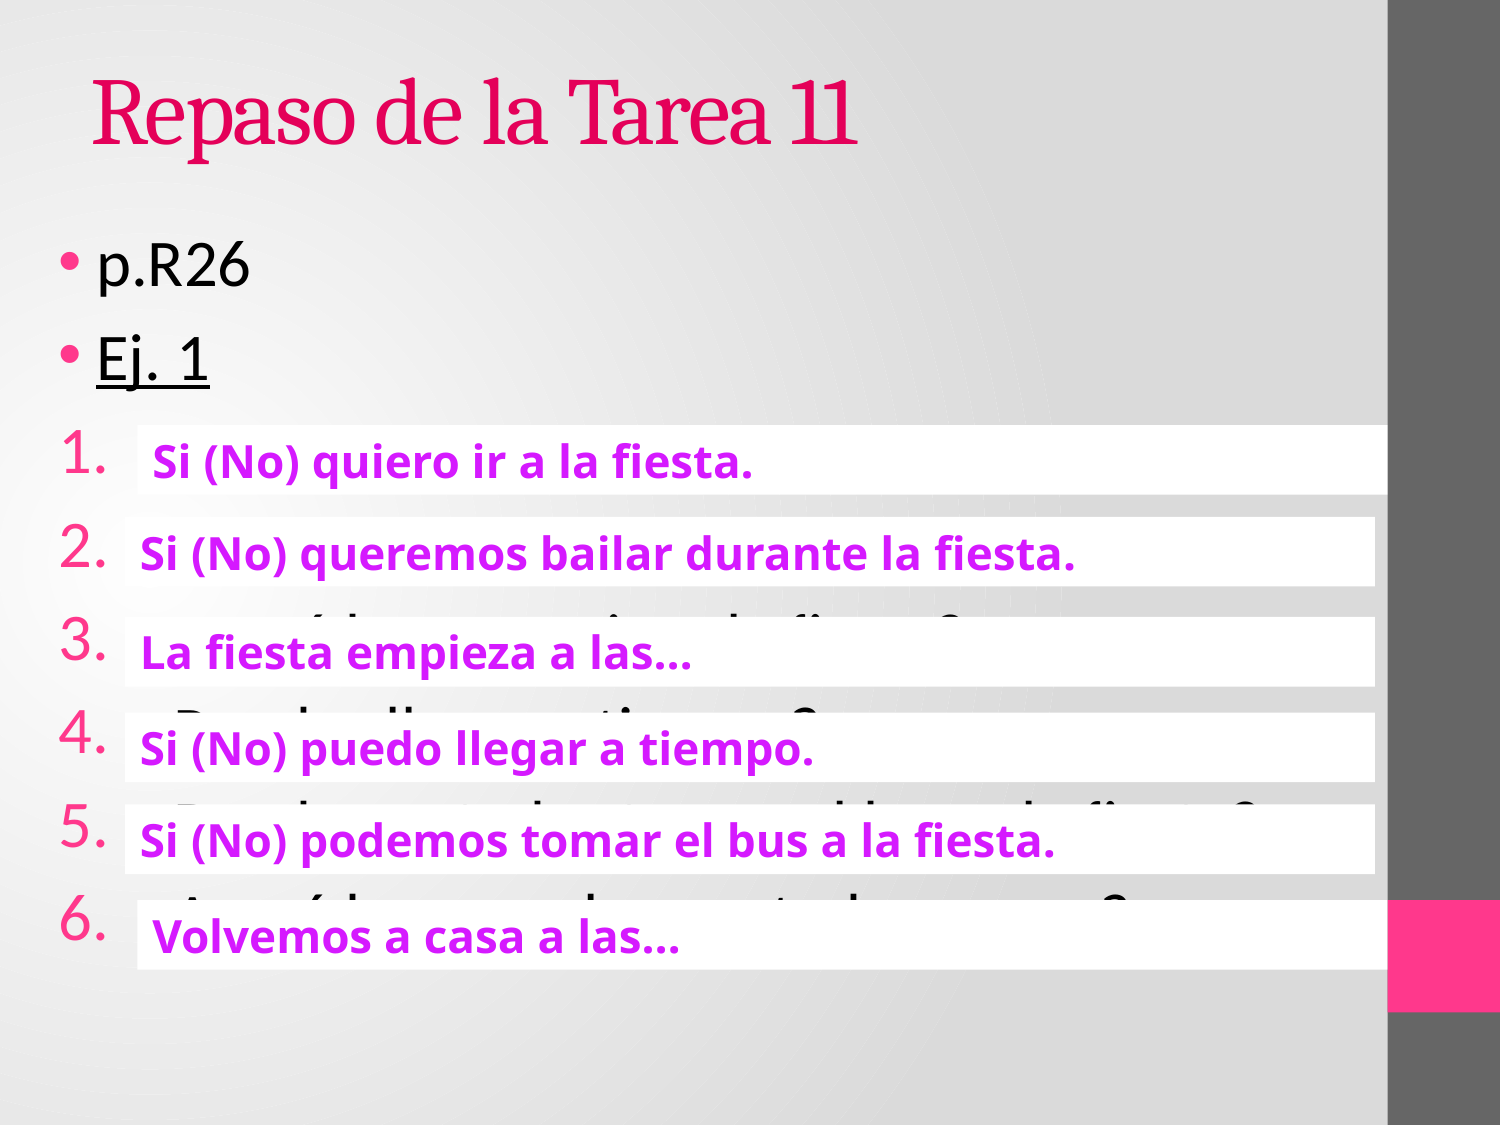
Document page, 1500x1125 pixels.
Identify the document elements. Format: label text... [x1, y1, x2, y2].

text_box Volvemos a casa a las… [137, 900, 1388, 970]
text_box Si (No) quiero ir a la fiesta. [137, 425, 1388, 495]
list p.R26 Ej. 1 ¿Quieres ir a la fiesta? ¿Quieren ustedes bailar durante la fiesta? ¿A qué hora empieza la fiesta? ¿Puedes llegar a tiempo? ¿Pueden ustedes tomar el bus a la fiesta? ¿A qué hora vuelven ustedes a casa? [24, 212, 1363, 1088]
text_box Si (No) podemos tomar el bus a la fiesta. [125, 804, 1375, 875]
text_box Si (No) puedo llegar a tiempo. [125, 712, 1375, 783]
text_box Si (No) queremos bailar durante la fiesta. [125, 516, 1375, 587]
text_box La fiesta empieza a las… [125, 616, 1375, 687]
title Repaso de la Tarea 11 [75, 12, 1325, 200]
